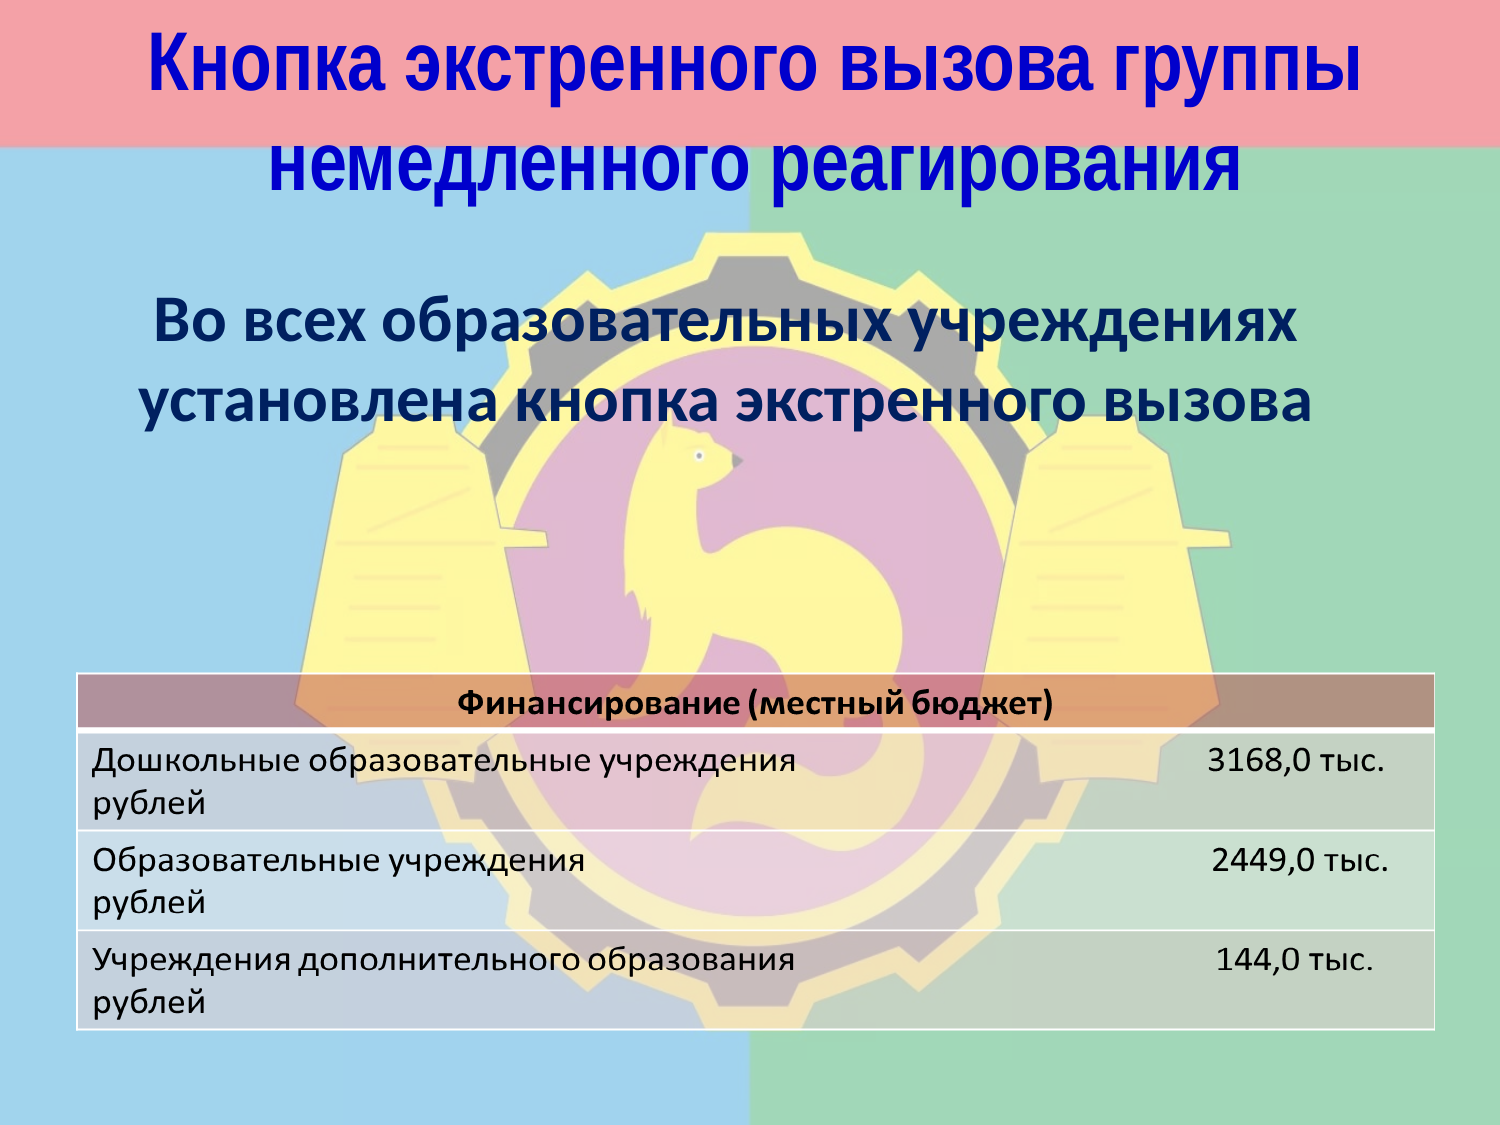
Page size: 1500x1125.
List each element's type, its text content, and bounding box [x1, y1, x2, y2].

picture [76, 668, 1436, 1044]
text_box Во всех образовательных учреждениях установлена кнопка экстренного вызова [53, 267, 1400, 442]
text_box Кнопка экстренного вызова группы немедленного реагирования [11, 0, 1500, 215]
